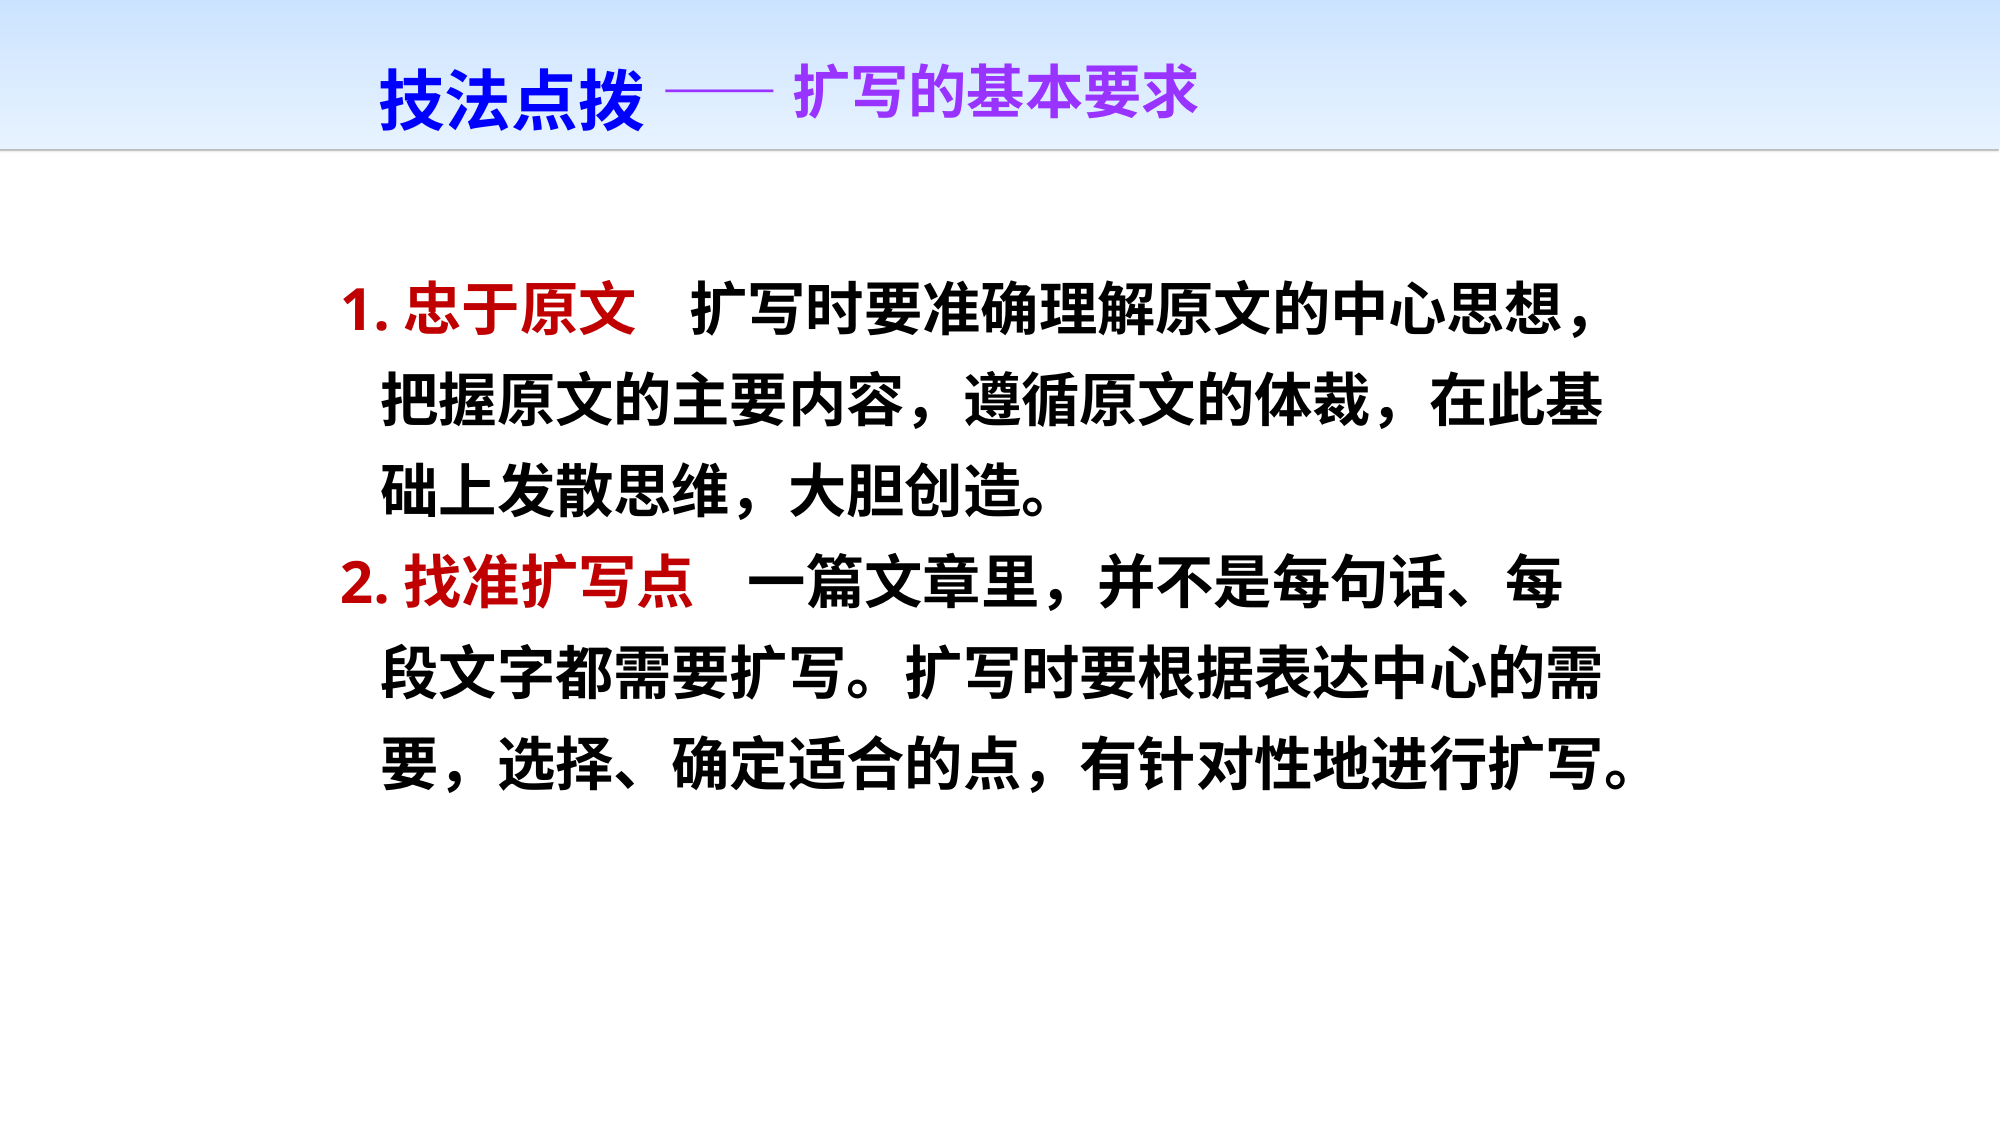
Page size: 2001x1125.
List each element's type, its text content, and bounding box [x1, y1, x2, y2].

text_box ——扩写的基本要求 [647, 48, 1215, 133]
text_box 技法点拨 [363, 27, 661, 147]
text_box 1.忠于原文 扩写时要准确理解原文的中心思想， 把握原文的主要内容，遵循原文的体裁，在此基 础上发散思维，大胆创造。 2.找准扩写点 一篇文章里，并不是每句话、每 段文字都需要扩写。扩写时要根据表达中心的需 要，选择、确定适合的点，有针对性地进行扩写。 [325, 244, 1675, 1017]
